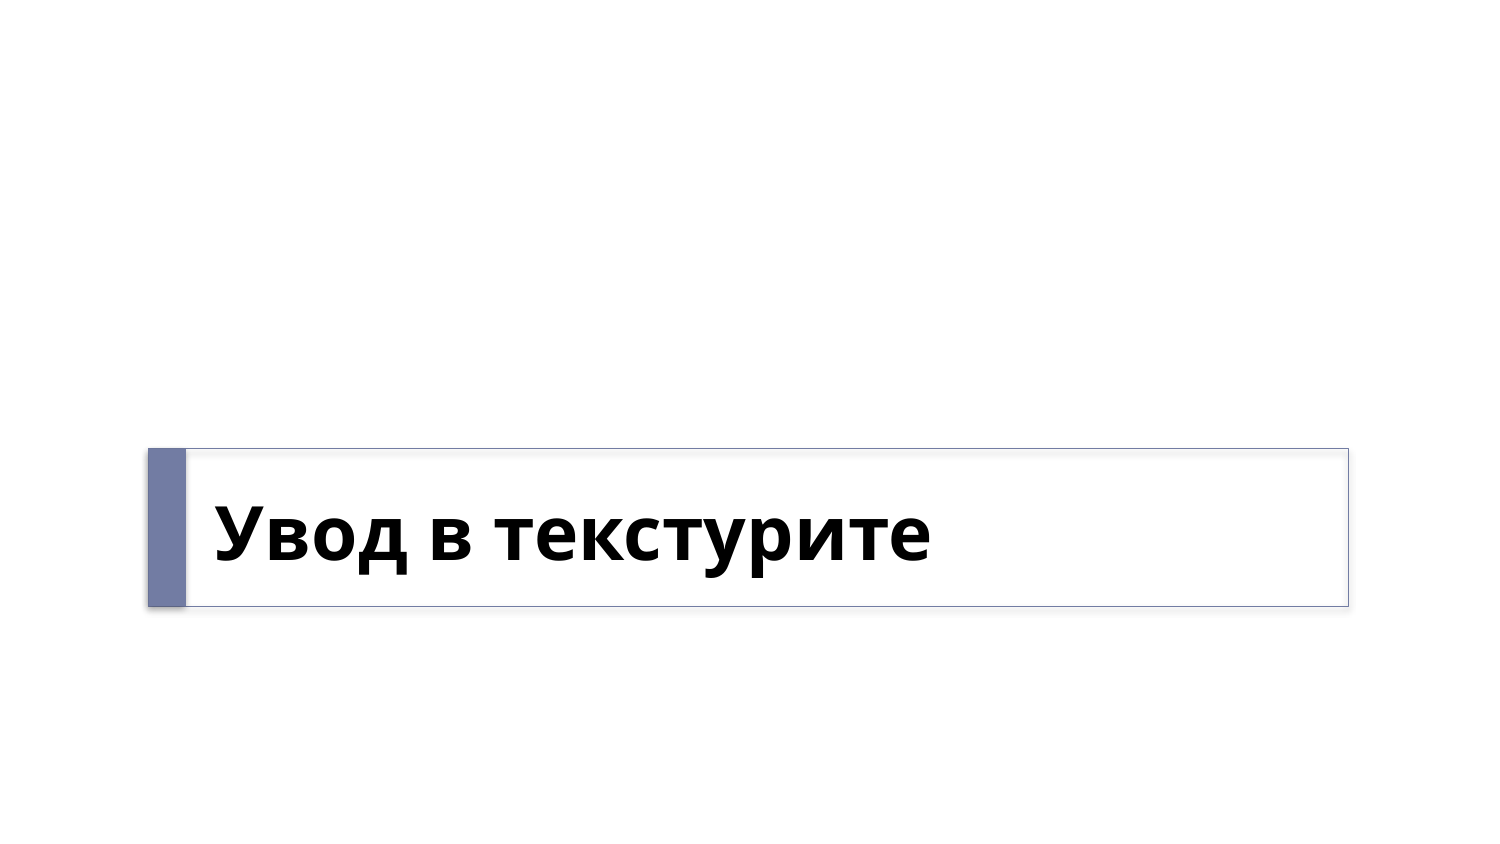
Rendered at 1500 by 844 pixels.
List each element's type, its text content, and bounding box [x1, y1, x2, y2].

title Увод в текстурите [200, 478, 1320, 600]
